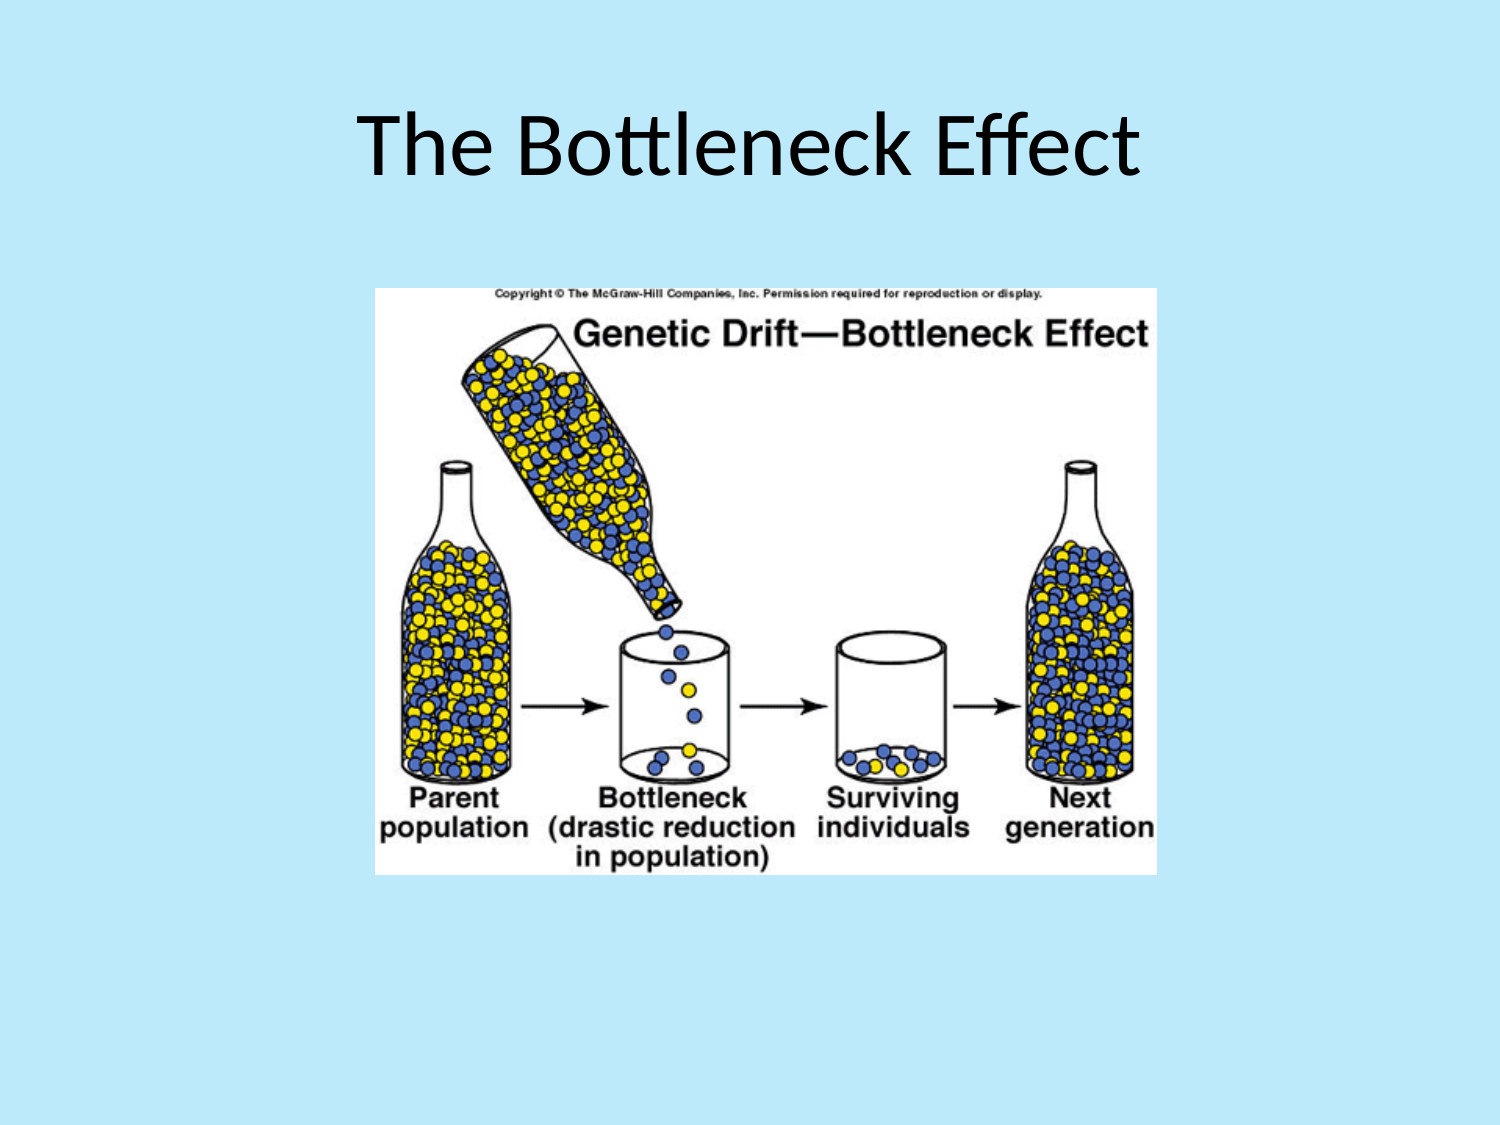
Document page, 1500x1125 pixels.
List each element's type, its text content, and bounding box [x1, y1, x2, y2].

picture [374, 287, 1157, 875]
title The Bottleneck Effect [75, 45, 1425, 233]
